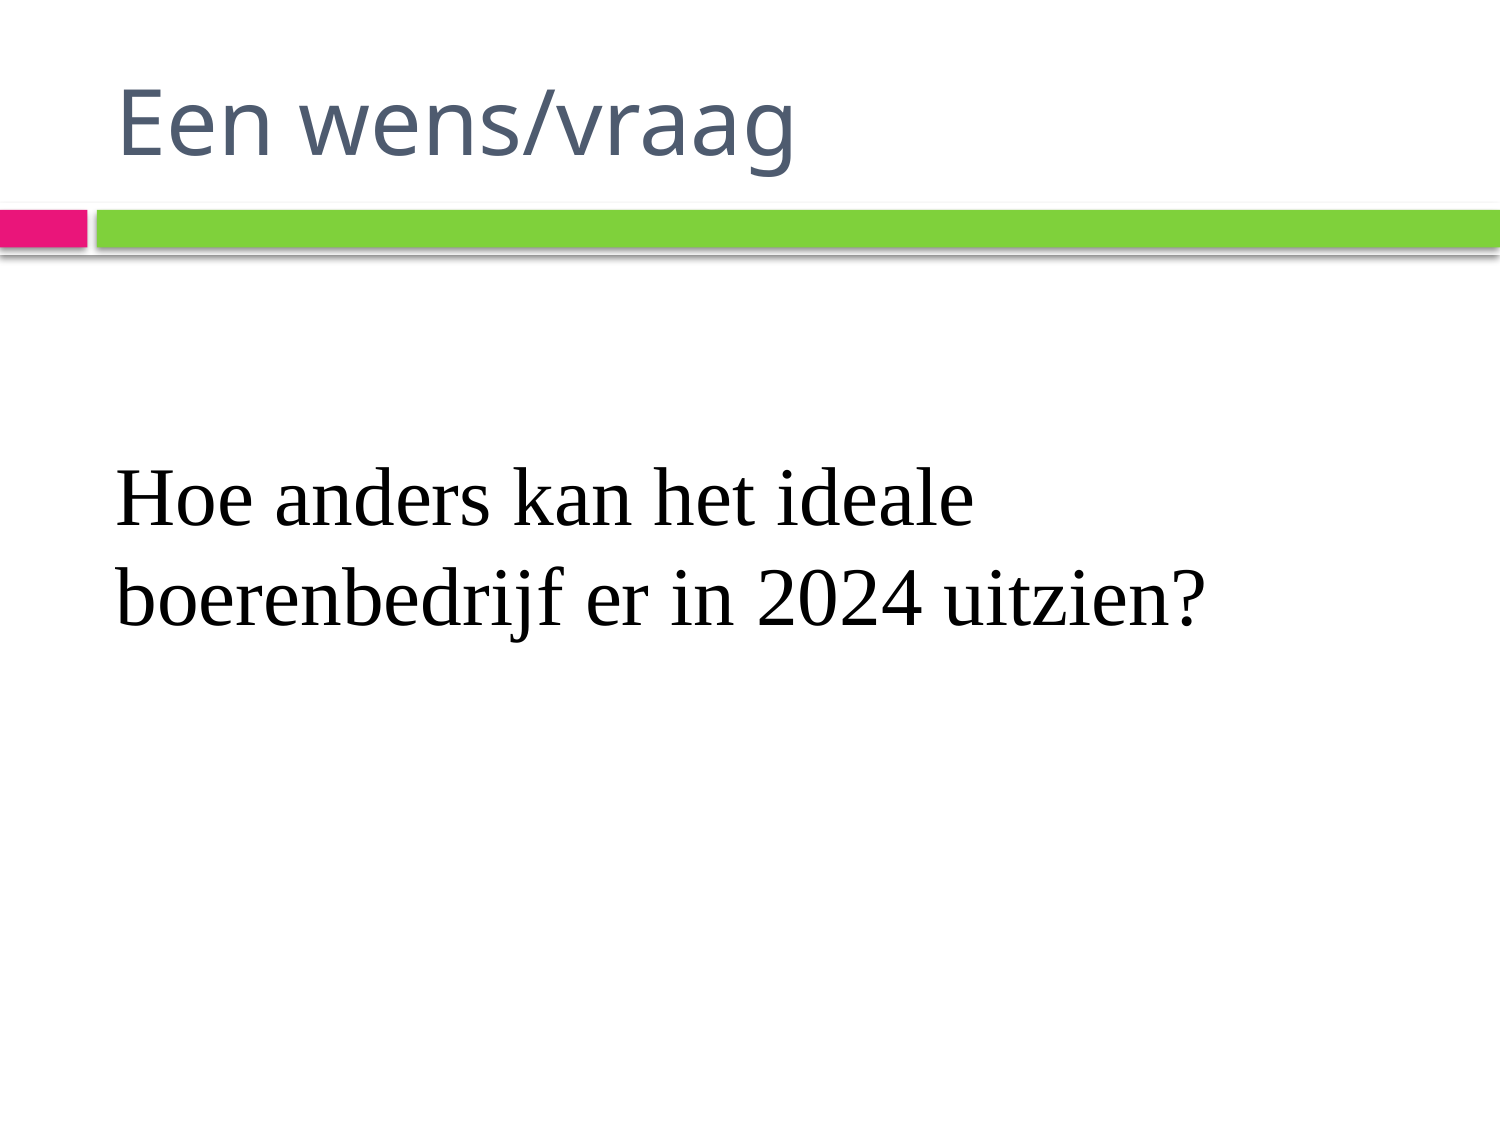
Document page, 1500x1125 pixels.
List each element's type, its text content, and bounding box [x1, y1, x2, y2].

list Hoe anders kan het ideale boerenbedrijf er in 2024 uitzien? [100, 215, 1372, 869]
title Een wens/vraag [100, 37, 1438, 200]
